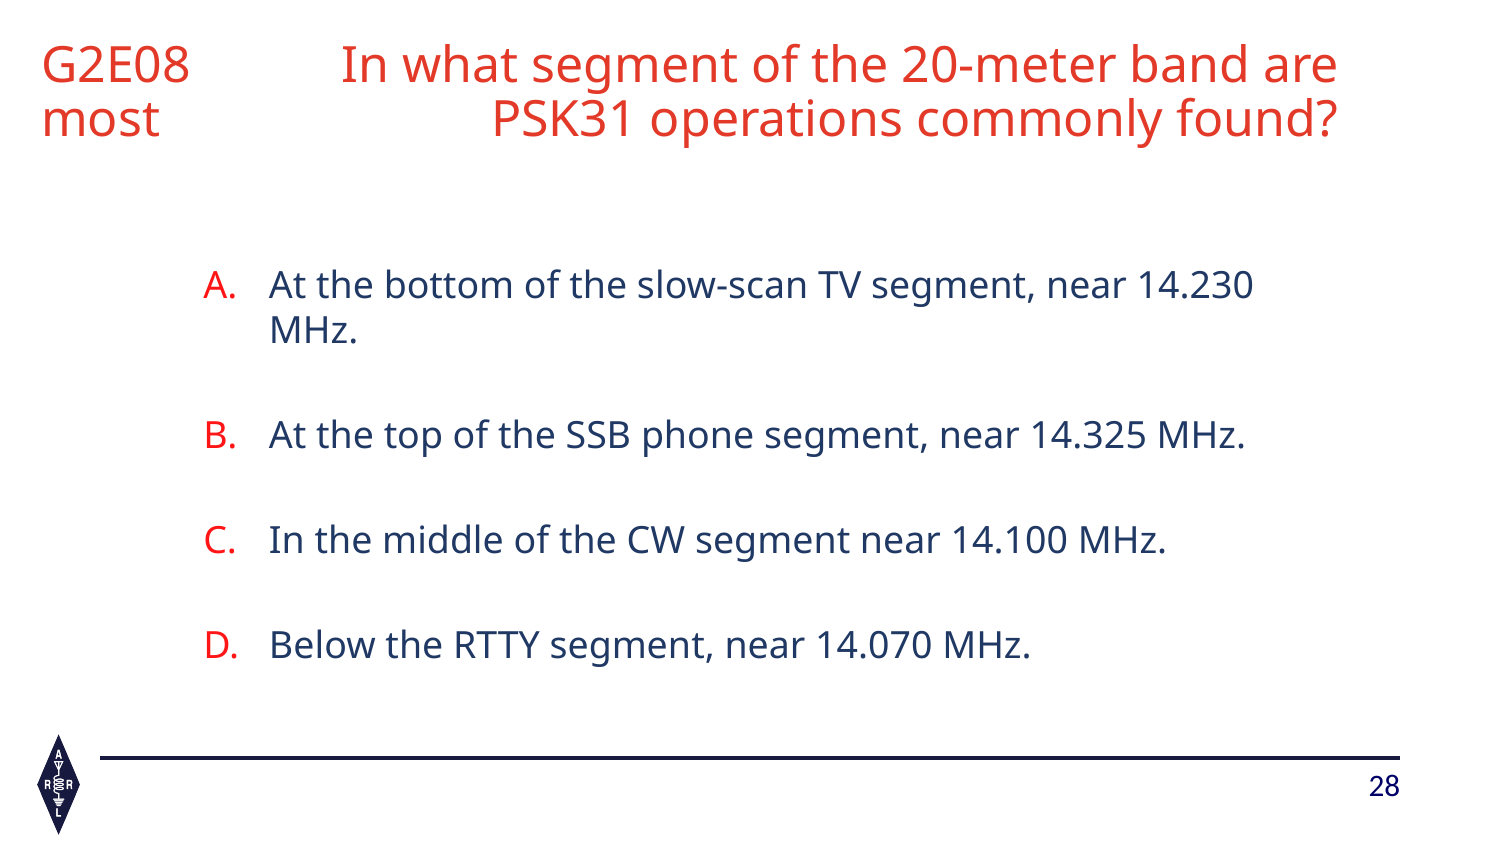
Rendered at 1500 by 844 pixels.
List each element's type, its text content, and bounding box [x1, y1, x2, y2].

text_box At the bottom of the slow-scan TV segment, near 14.230 MHz. At the top of the SSB phone segment, near 14.325 MHz. In the middle of the CW segment near 14.100 MHz. Below the RTTY segment, near 14.070 MHz. [192, 255, 1343, 692]
slide_number 28 [1302, 761, 1400, 807]
picture [37, 734, 76, 835]
title G2E08 In what segment of the 20-meter band are most PSK31 operations commonly found? [41, 33, 1459, 140]
list [76, 209, 1425, 844]
